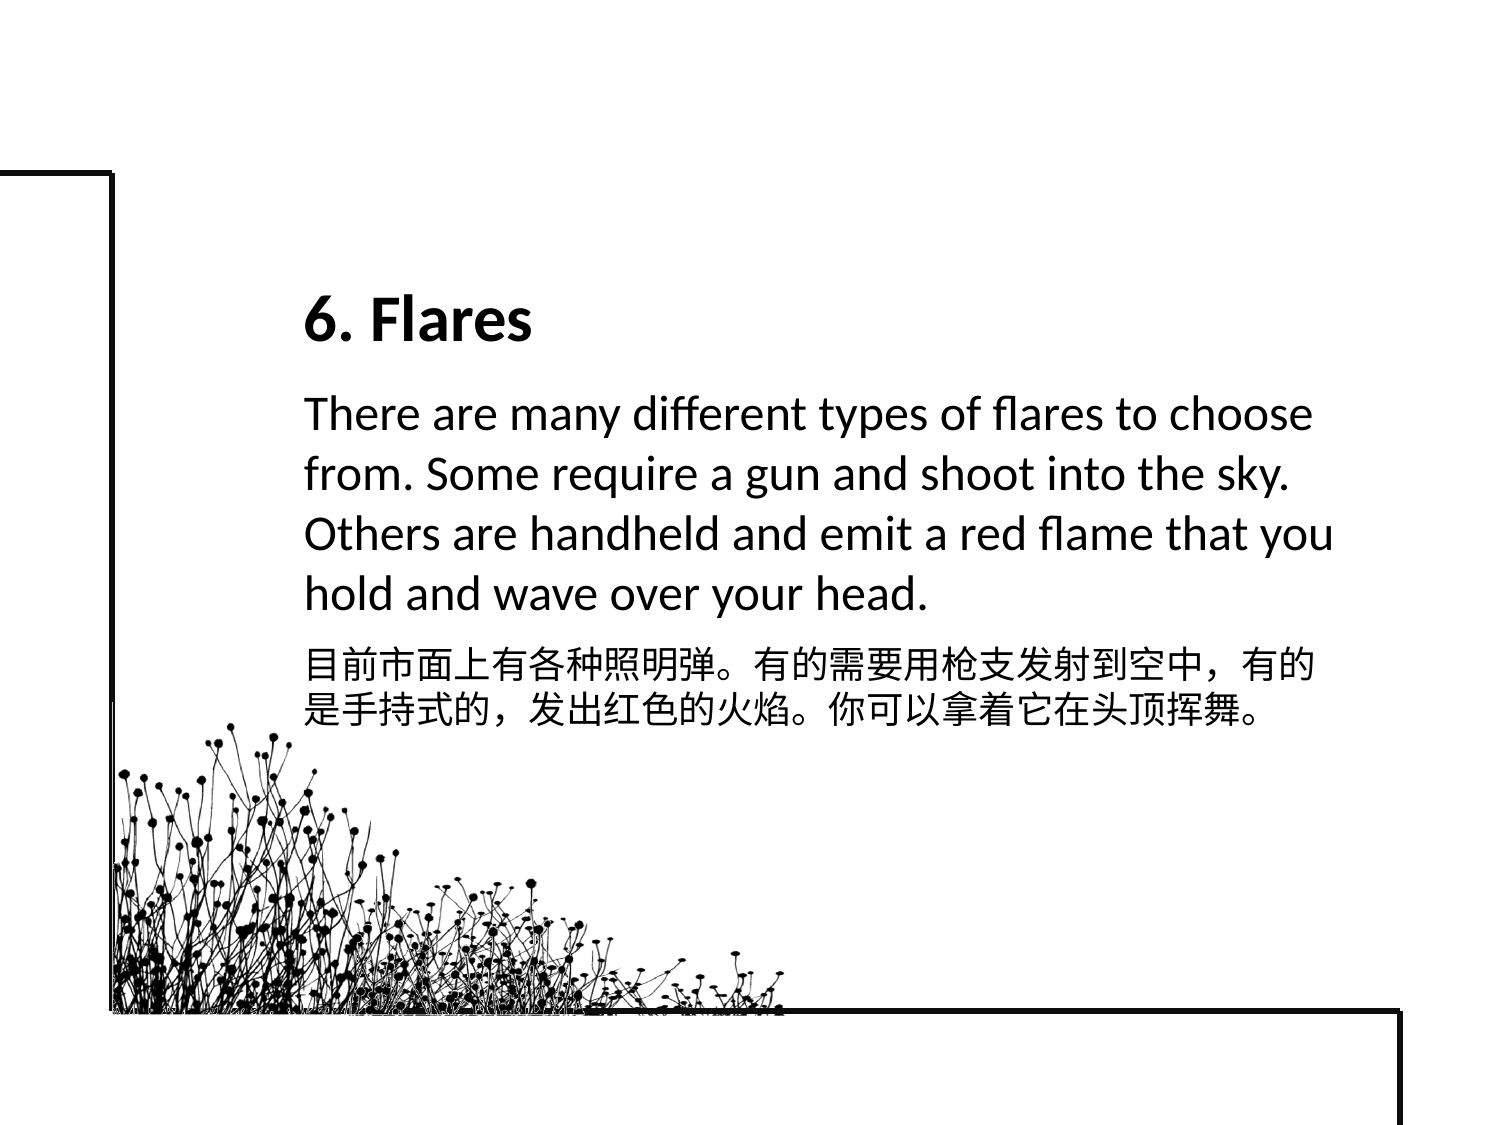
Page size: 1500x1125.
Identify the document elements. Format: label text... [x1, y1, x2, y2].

text_box There are many different types of flares to choose from. Some require a gun and shoot into the sky. Others are handheld and emit a red flame that you hold and wave over your head. [289, 373, 1353, 629]
picture [111, 702, 786, 1016]
text_box 6. Flares [289, 267, 995, 362]
text_box 目前市面上有各种照明弹。有的需要用枪支发射到空中，有的是手持式的，发出红色的火焰。你可以拿着它在头顶挥舞。 [289, 633, 1353, 739]
